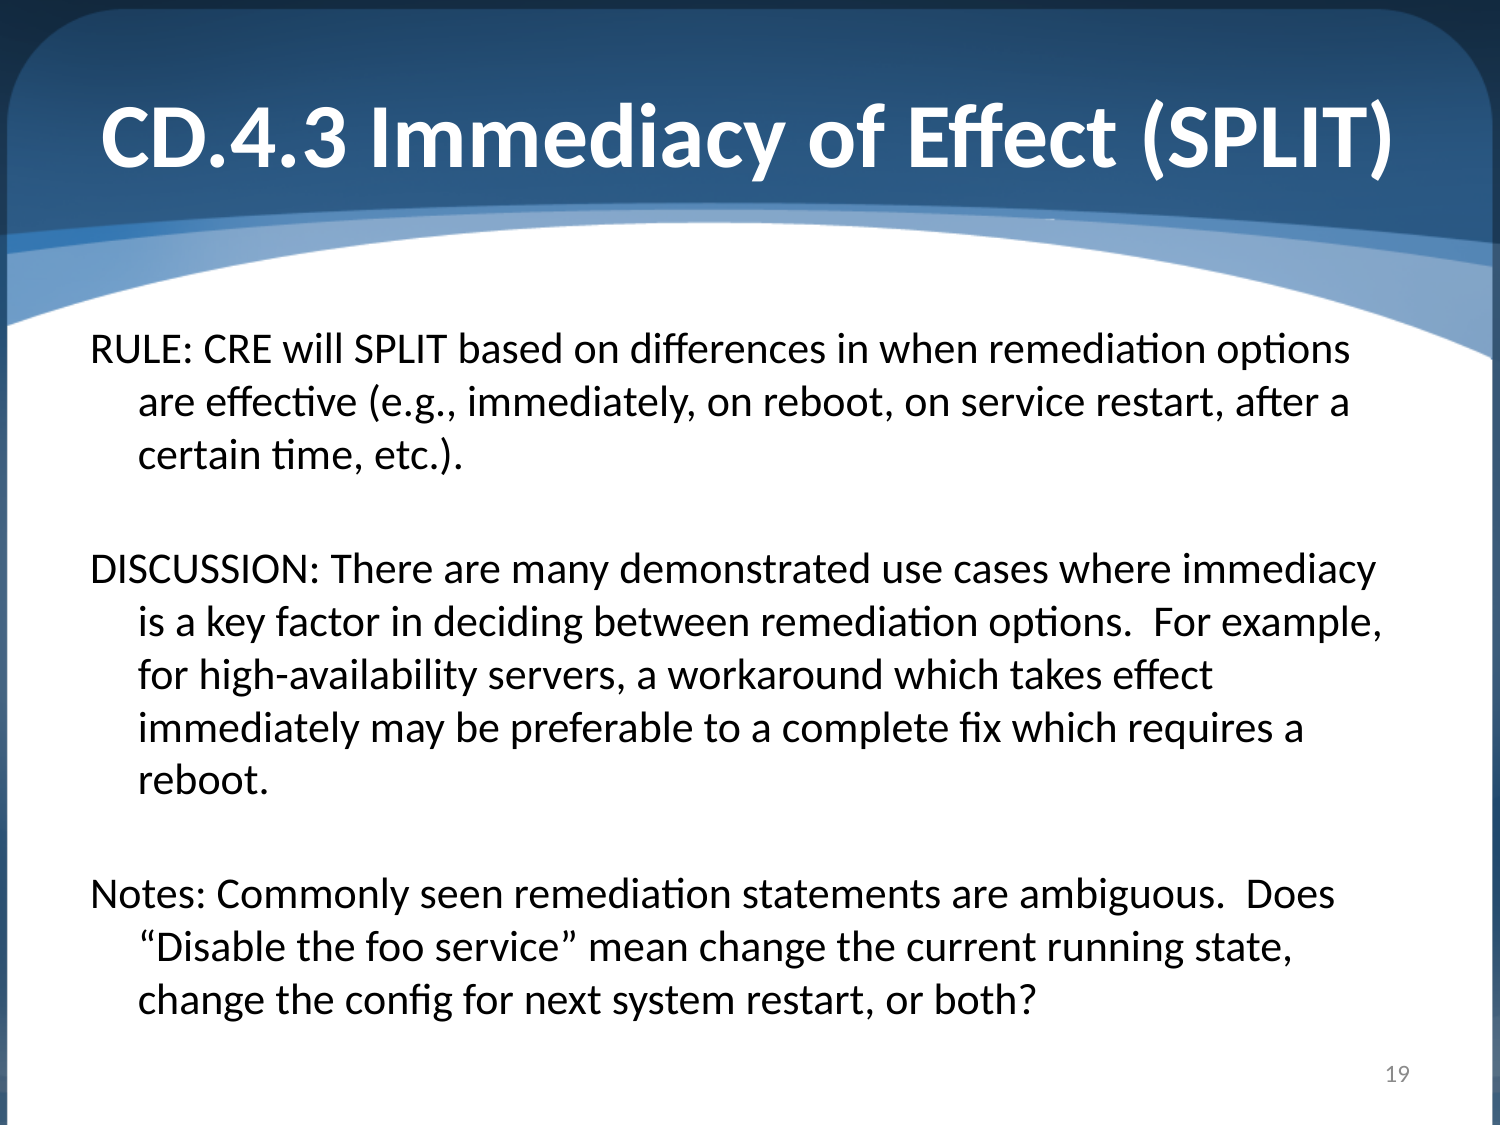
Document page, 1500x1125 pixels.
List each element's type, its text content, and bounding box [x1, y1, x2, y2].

picture [0, 0, 1500, 1125]
title CD.4.3 Immediacy of Effect (SPLIT) [75, 37, 1425, 225]
slide_number 19 [1074, 1042, 1425, 1103]
list RULE: CRE will SPLIT based on differences in when remediation options are effective (e.g., immediately, on reboot, on service restart, after a certain time, etc.). DISCUSSION: There are many demonstrated use cases where immediacy is a key factor in deciding between remediation options. For example, for high-availability servers, a workaround which takes effect immediately may be preferable to a complete fix which requires a reboot. Notes: Commonly seen remediation statements are ambiguous. Does “Disable the foo service” mean change the current running state, change the config for next system restart, or both? [74, 312, 1426, 1038]
